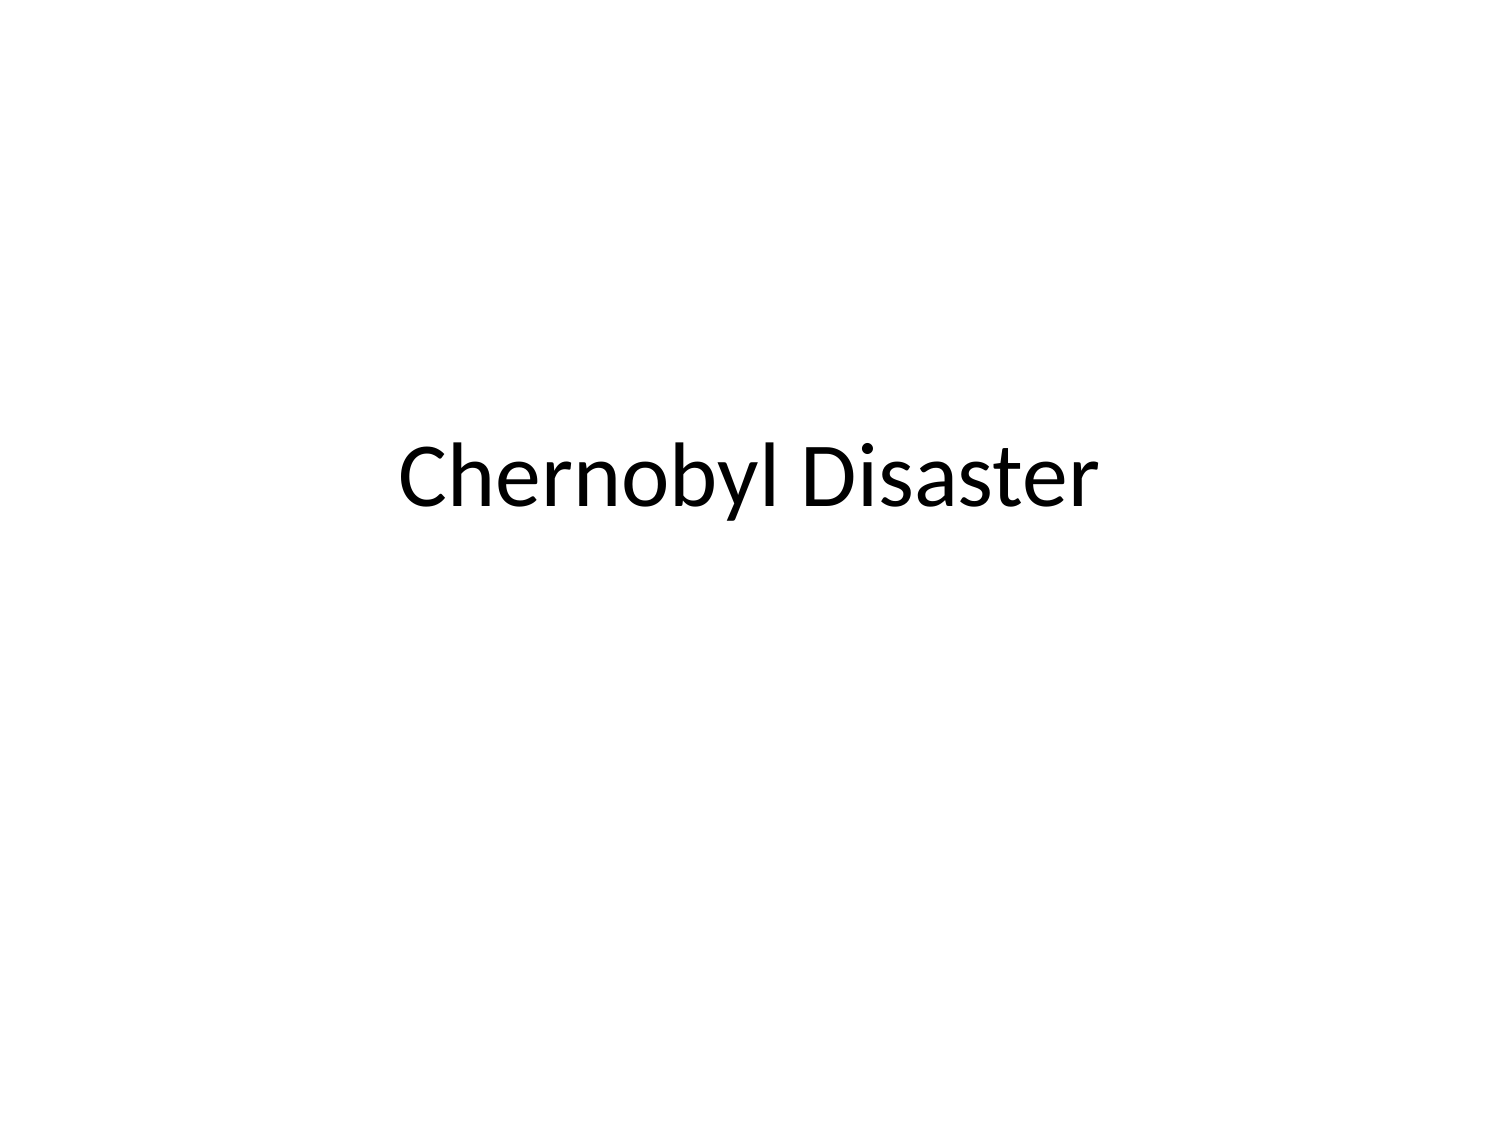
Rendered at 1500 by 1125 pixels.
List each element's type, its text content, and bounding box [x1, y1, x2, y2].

title Chernobyl Disaster [112, 349, 1388, 591]
